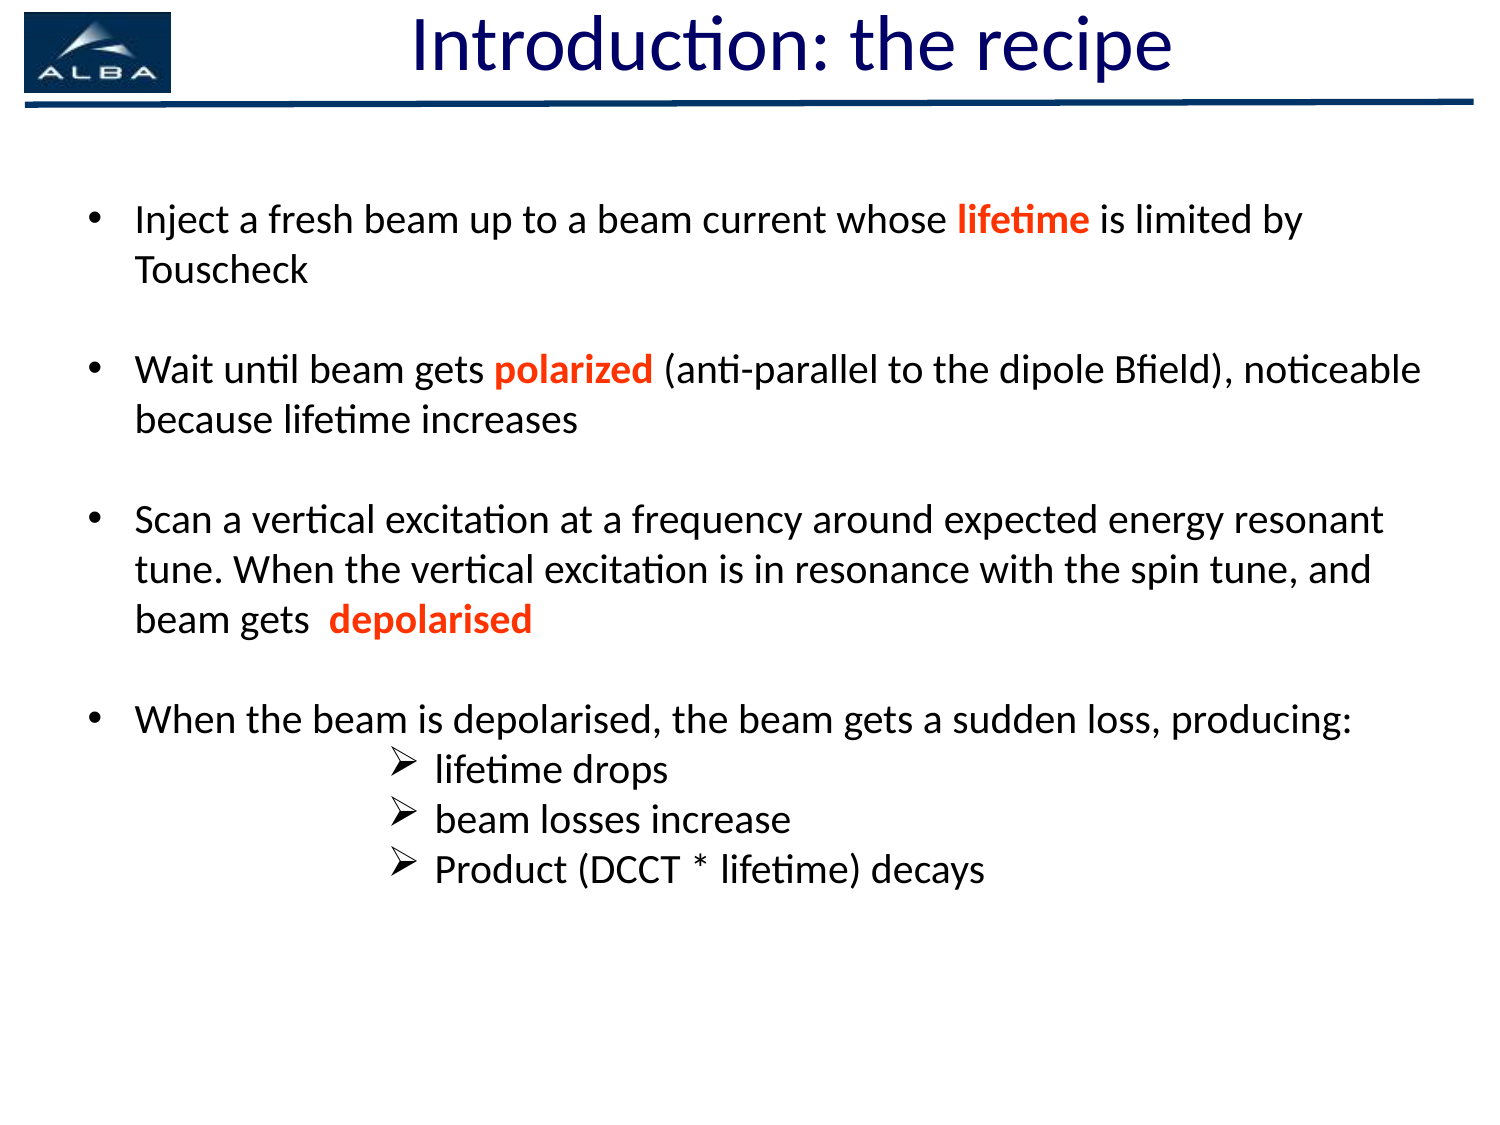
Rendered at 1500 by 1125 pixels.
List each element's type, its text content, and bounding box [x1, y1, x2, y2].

text_box Inject a fresh beam up to a beam current whose lifetime is limited by Touscheck Wait until beam gets polarized (anti-parallel to the dipole Bfield), noticeable because lifetime increases Scan a vertical excitation at a frequency around expected energy resonant tune. When the vertical excitation is in resonance with the spin tune, and beam gets depolarised When the beam is depolarised, the beam gets a sudden loss, producing: lifetime drops beam losses increase Product (DCCT * lifetime) decays [72, 184, 1460, 900]
text_box Introduction: the recipe [90, 0, 1496, 114]
picture [24, 12, 90, 93]
